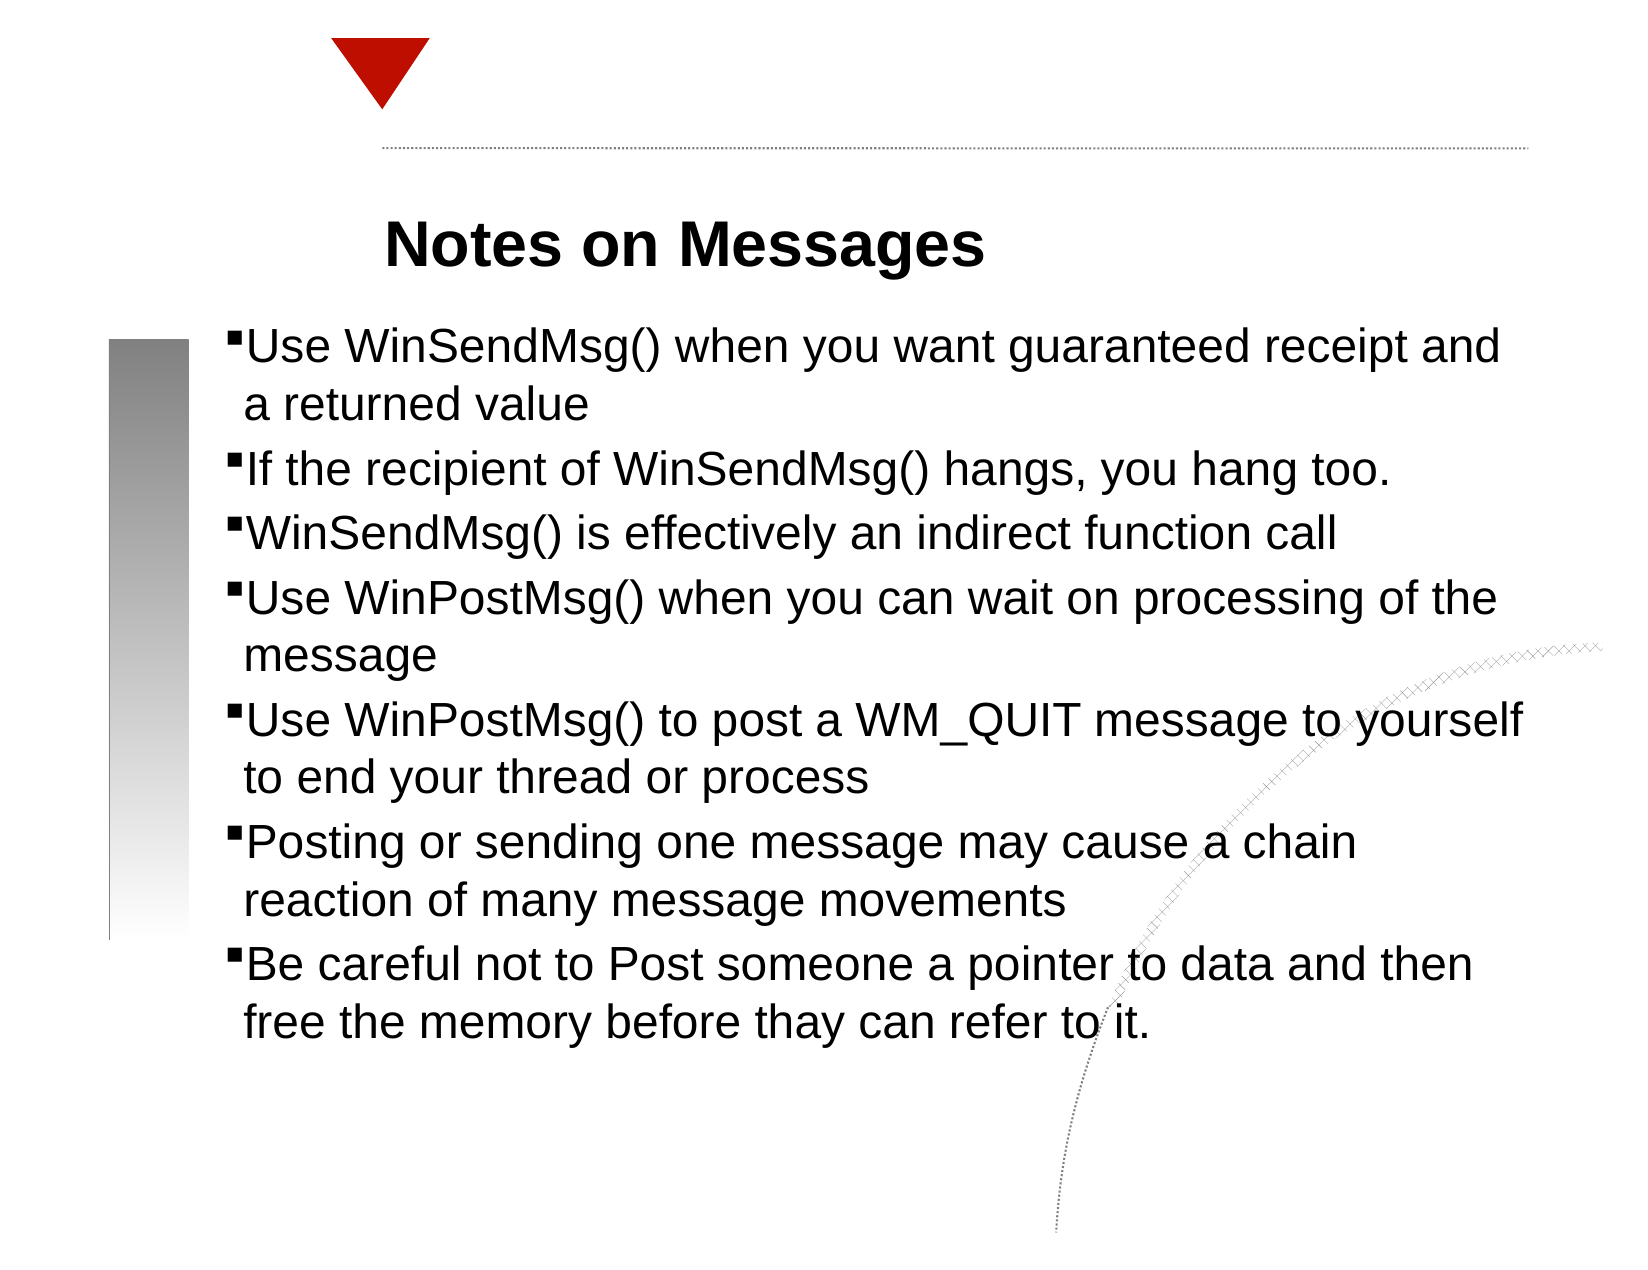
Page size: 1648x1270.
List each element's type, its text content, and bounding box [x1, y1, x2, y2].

text_box Notes on Messages [384, 202, 1538, 280]
text_box Use WinSendMsg() when you want guaranteed receipt and a returned value If the recipient of WinSendMsg() hangs, you hang too. WinSendMsg() is effectively an indirect function call Use WinPostMsg() when you can wait on processing of the message Use WinPostMsg() to post a WM_QUIT message to yourself to end your thread or process Posting or sending one message may cause a chain reaction of many message movements Be careful not to Post someone a pointer to data and then free the memory before thay can refer to it. [223, 315, 1531, 1048]
